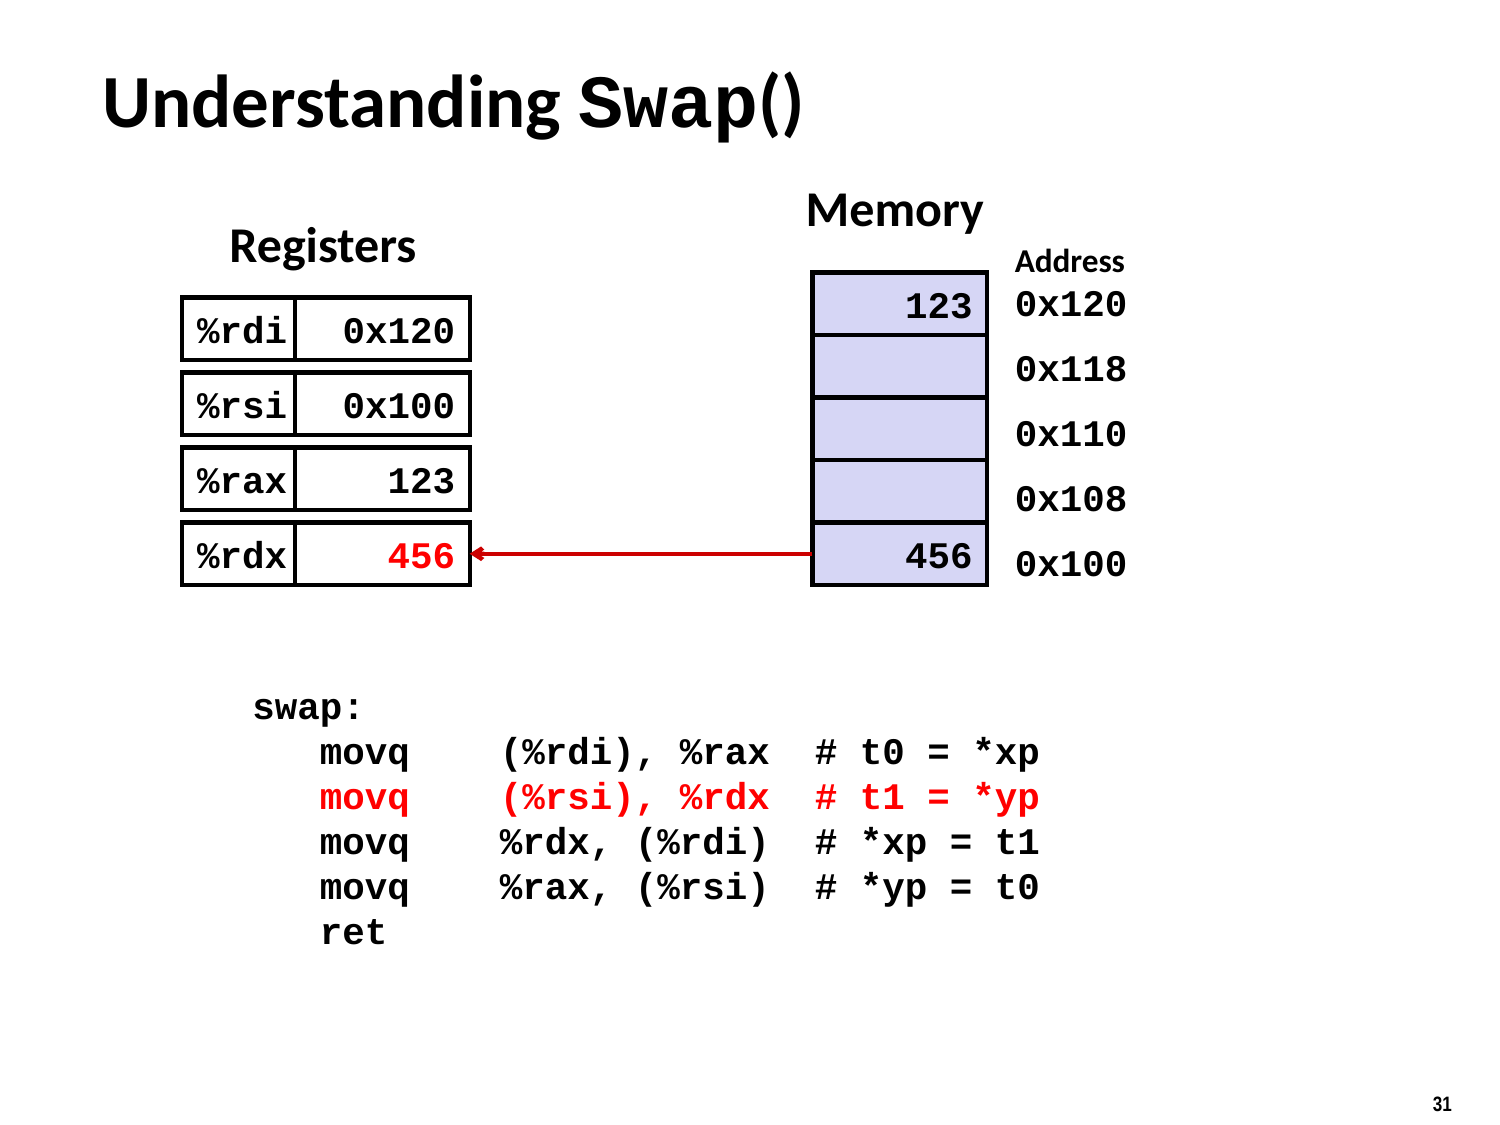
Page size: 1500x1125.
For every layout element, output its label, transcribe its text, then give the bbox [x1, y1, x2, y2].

text_box swap: movq (%rdi), %rax # t0 = *xp movq (%rsi), %rdx # t1 = *yp movq %rdx, (%rdi) # *xp = t1 movq %rax, (%rsi) # *yp = t0 ret [237, 674, 1200, 960]
text_box Memory [790, 169, 1000, 245]
title Understanding Swap() [87, 49, 1134, 145]
text_box [812, 335, 988, 397]
text_box Registers [214, 205, 432, 281]
text_box 456 [812, 522, 988, 585]
text_box [812, 460, 988, 522]
text_box 123 [812, 272, 988, 335]
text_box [999, 231, 1201, 592]
text_box [812, 397, 988, 460]
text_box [181, 297, 470, 586]
